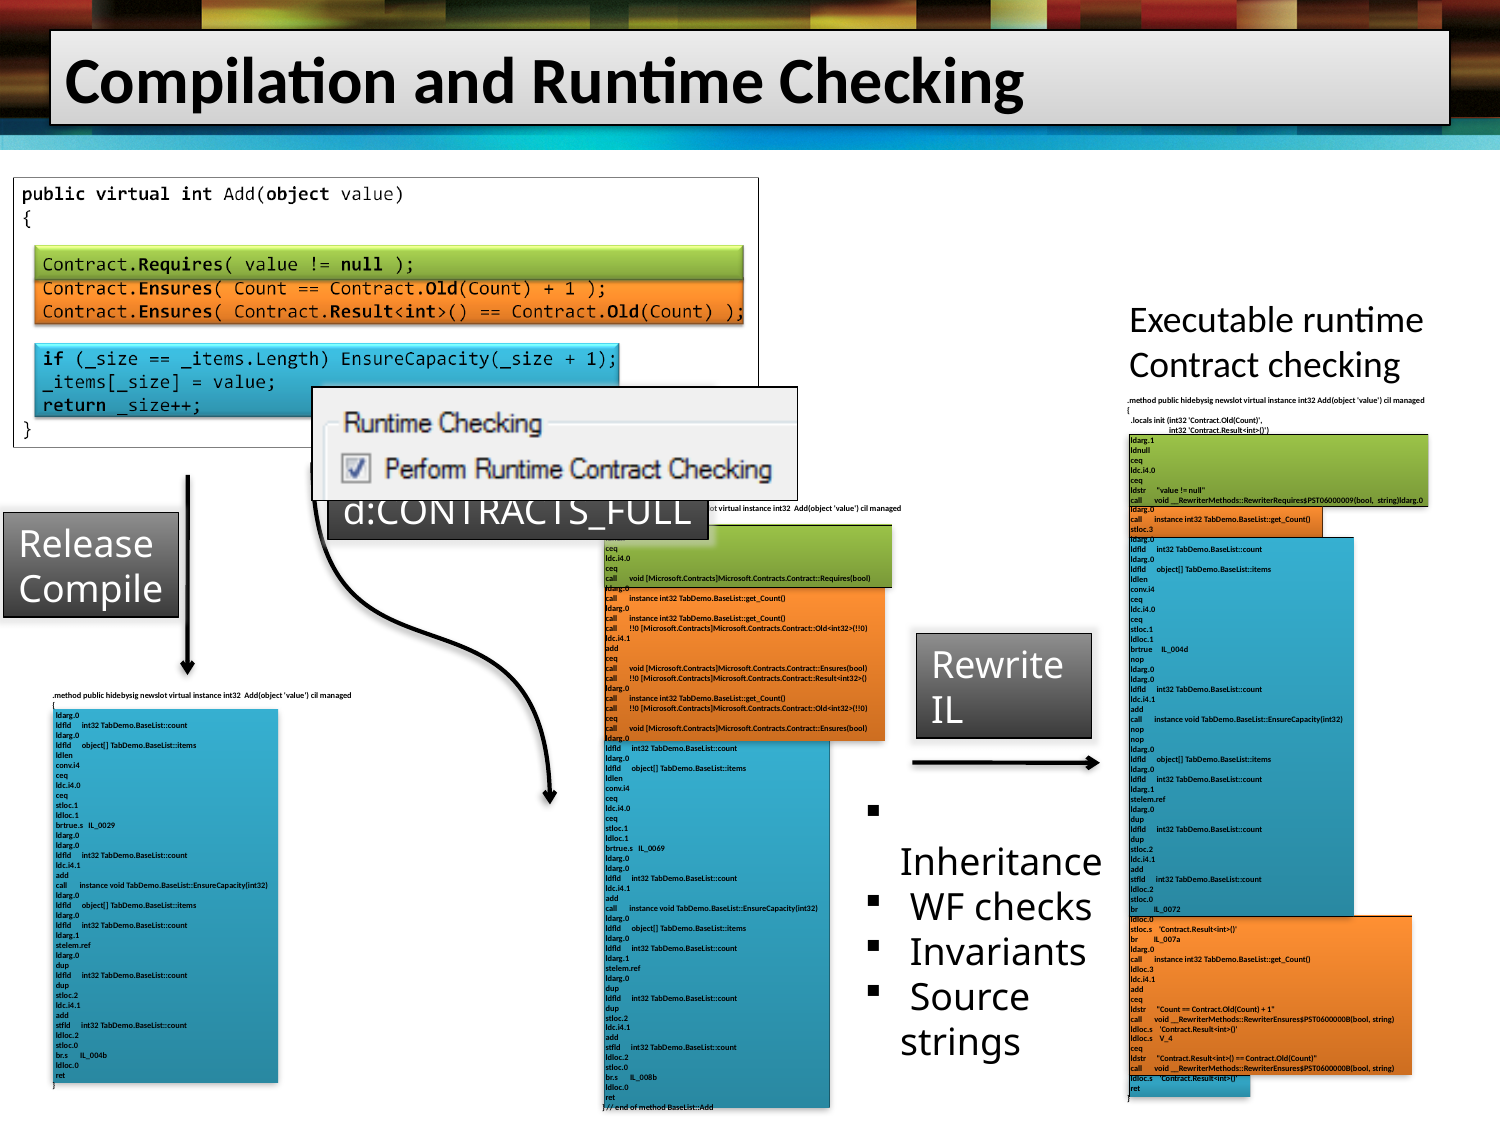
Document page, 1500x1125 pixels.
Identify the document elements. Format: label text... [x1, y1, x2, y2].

text_box Rewrite IL [954, 633, 1092, 739]
title Compilation and Runtime Checking [49, 29, 1451, 126]
picture [259, 126, 265, 133]
picture [170, 126, 182, 131]
text_box Inheritance WF checks Invariants Source strings [954, 785, 1107, 1071]
text_box Release Compile [3, 512, 179, 618]
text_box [260, 514, 603, 753]
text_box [1112, 387, 1476, 1120]
picture [213, 126, 227, 131]
text_box Executable runtime Contract checking [1114, 287, 1448, 385]
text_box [587, 495, 951, 1125]
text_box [37, 683, 376, 1113]
picture [0, 0, 1500, 150]
picture [9, 174, 798, 501]
